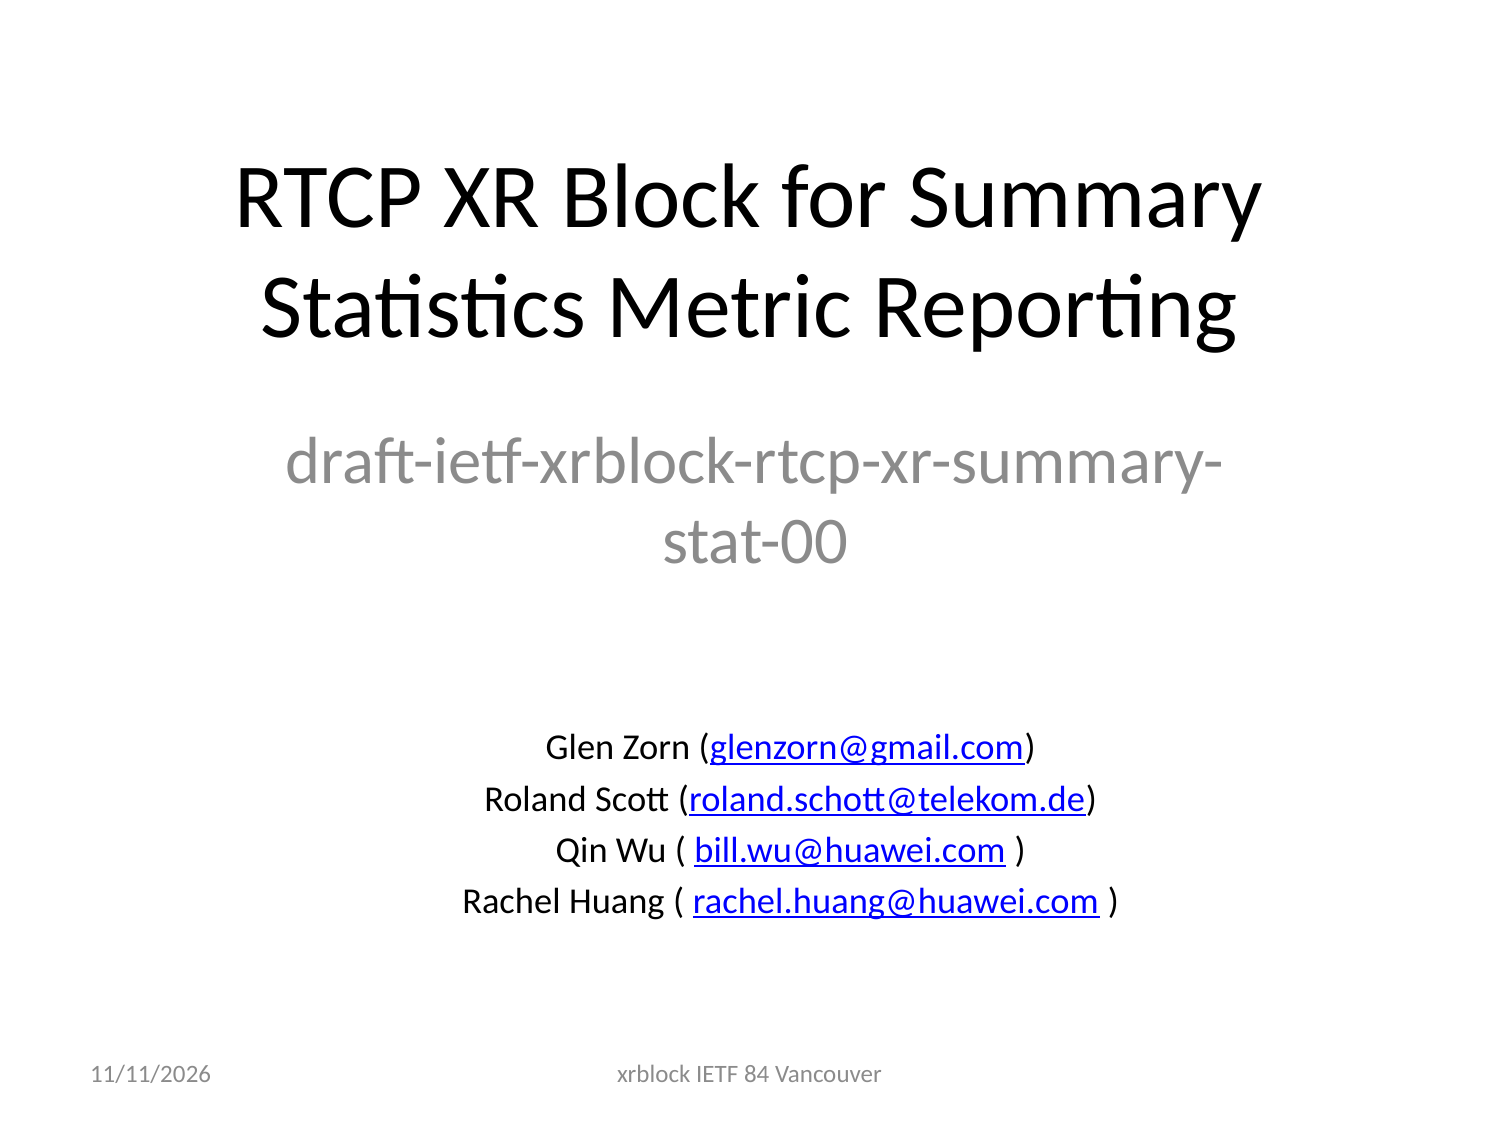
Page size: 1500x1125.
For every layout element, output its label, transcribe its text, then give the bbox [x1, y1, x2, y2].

subtitle draft-ietf-xrblock-rtcp-xr-summary-stat-00 [229, 408, 1281, 599]
footer xrblock IETF 84 Vancouver [512, 1042, 988, 1103]
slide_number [75, 1042, 425, 1103]
title RTCP XR Block for Summary Statistics Metric Reporting [111, 125, 1388, 367]
text_box Glen Zorn (glenzorn@gmail.com) Roland Scott (roland.schott@telekom.de) Qin Wu ( bill.wu@huawei.com ) Rachel Huang ( rachel.huang@huawei.com ) [265, 716, 1316, 929]
